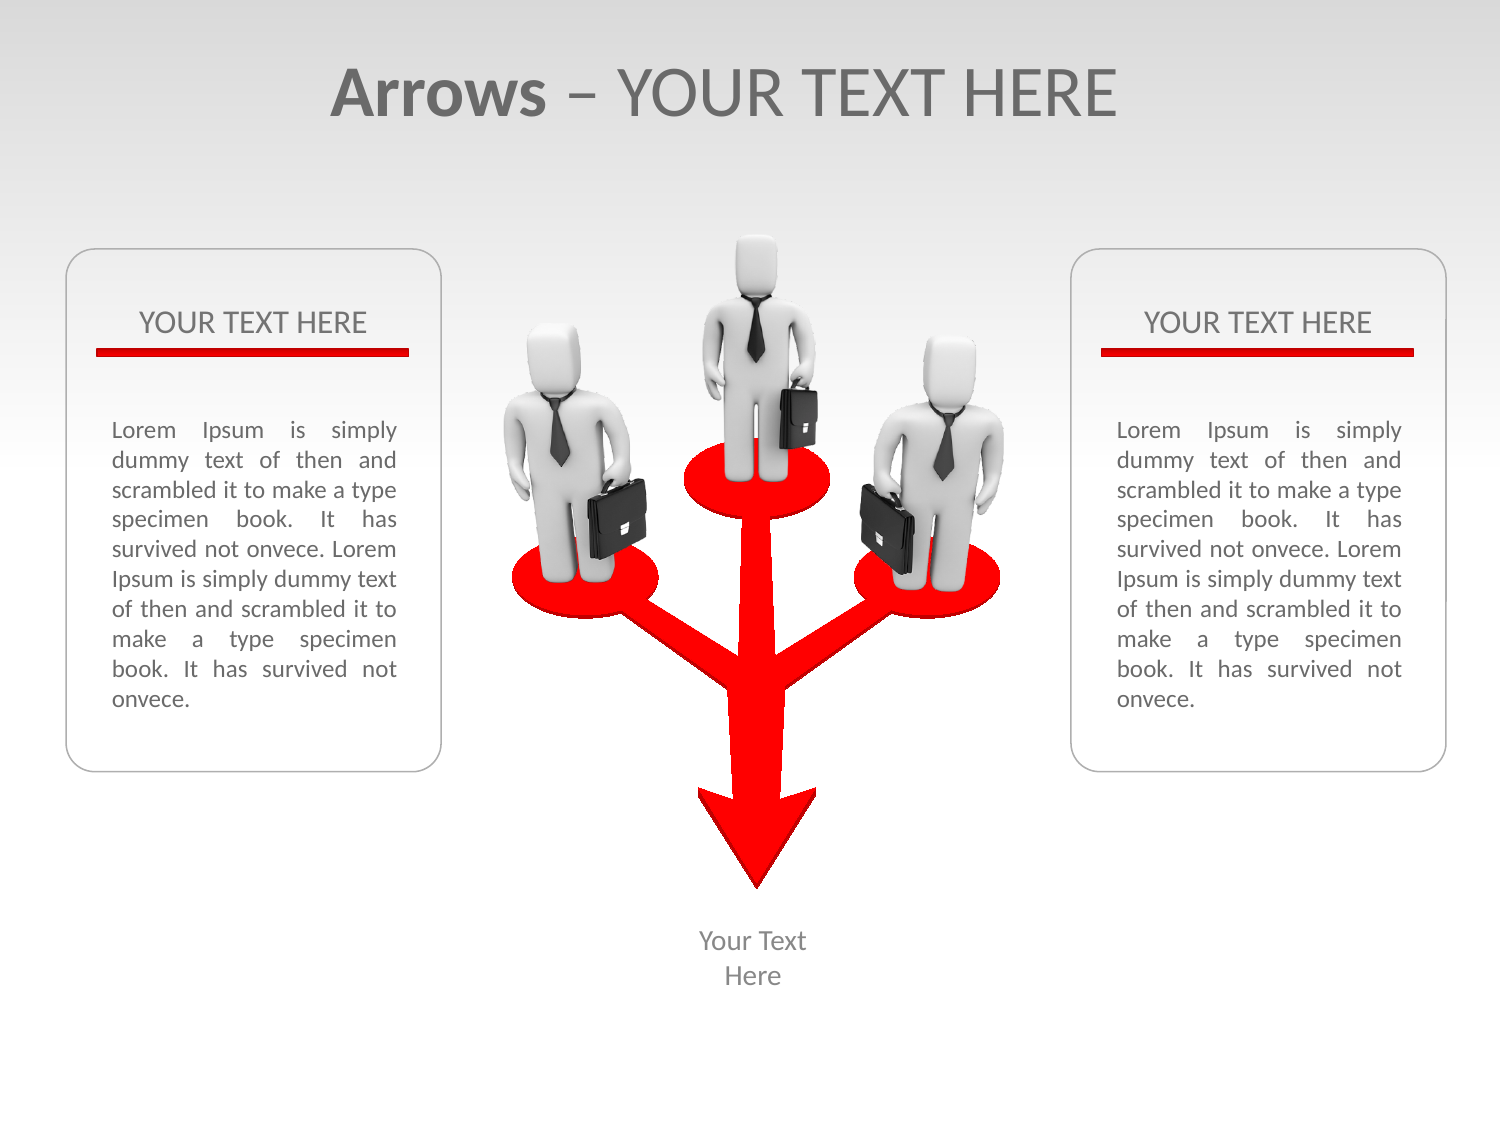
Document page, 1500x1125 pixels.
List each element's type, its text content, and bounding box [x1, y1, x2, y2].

text_box [63, 246, 444, 774]
text_box [0, 0, 1500, 590]
text_box YOUR TEXT HERE [67, 292, 440, 348]
text_box YOUR TEXT HERE [1072, 292, 1445, 348]
picture [859, 334, 1005, 592]
text_box [1068, 246, 1449, 774]
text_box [512, 438, 1001, 890]
picture [701, 234, 819, 482]
text_box [95, 348, 411, 359]
text_box [1100, 348, 1416, 359]
text_box Lorem Ipsum is simply dummy text of then and scrambled it to make a type specimen book. It has survived not onvece. Lorem Ipsum is simply dummy text of then and scrambled it to make a type specimen book. It has survived not onvece. [97, 405, 413, 720]
text_box Arrows – YOUR TEXT HERE [75, 37, 1375, 138]
text_box Your Text Here [659, 914, 847, 999]
text_box Lorem Ipsum is simply dummy text of then and scrambled it to make a type specimen book. It has survived not onvece. Lorem Ipsum is simply dummy text of then and scrambled it to make a type specimen book. It has survived not onvece. [1102, 405, 1418, 720]
picture [503, 323, 647, 583]
